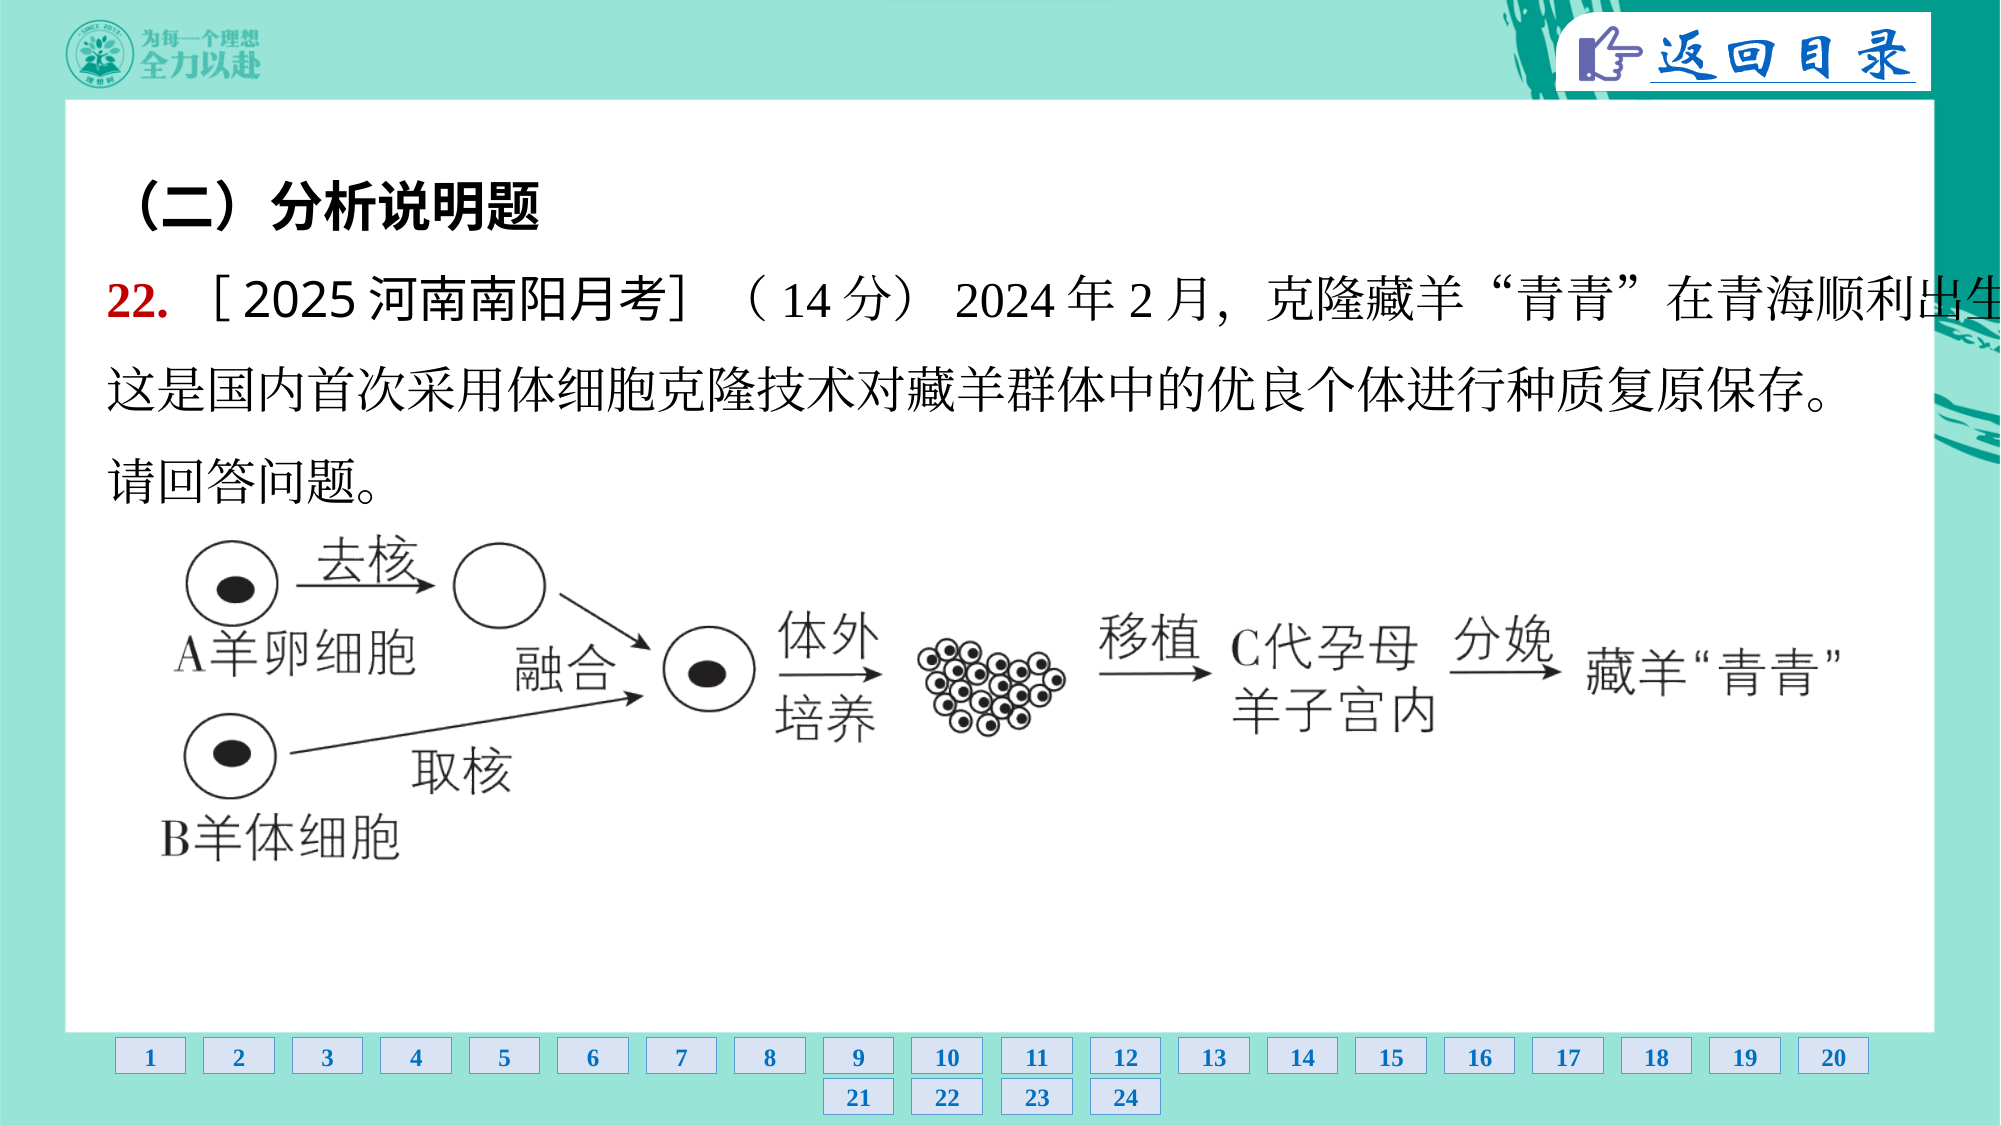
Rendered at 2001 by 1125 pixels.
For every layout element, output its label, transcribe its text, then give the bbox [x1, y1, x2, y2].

text_box 22.［2025河南南阳月考］（14分）2024年2月，克隆藏羊“青青”在青海顺利出生， 这是国内首次采用体细胞克隆技术对藏羊群体中的优良个体进行种质复原保存。 请回答问题。 [106, 235, 1895, 511]
picture [0, 0, 2000, 1125]
text_box （二）分析说明题 [106, 141, 1895, 235]
